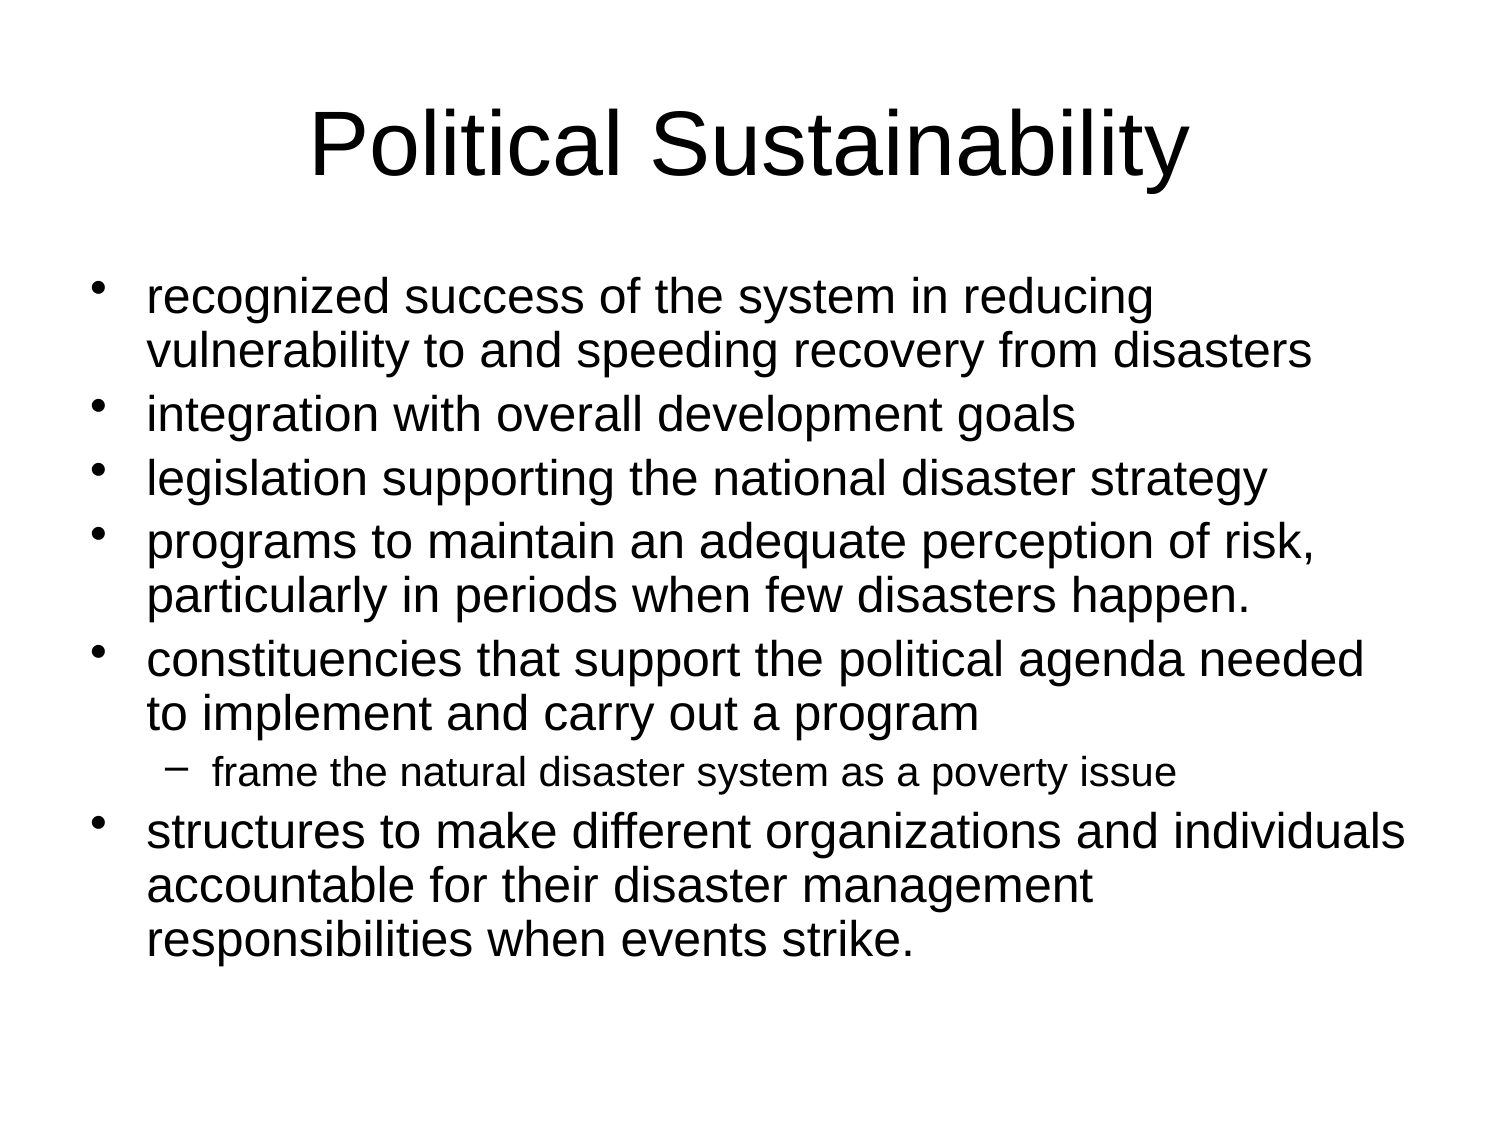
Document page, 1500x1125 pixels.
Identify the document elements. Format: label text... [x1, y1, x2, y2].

list recognized success of the system in reducing vulnerability to and speeding recovery from disasters integration with overall development goals legislation supporting the national disaster strategy programs to maintain an adequate perception of risk, particularly in periods when few disasters happen. constituencies that support the political agenda needed to implement and carry out a program frame the natural disaster system as a poverty issue structures to make different organizations and individuals accountable for their disaster management responsibilities when events strike. [74, 262, 1426, 1006]
title Political Sustainability [74, 44, 1426, 233]
